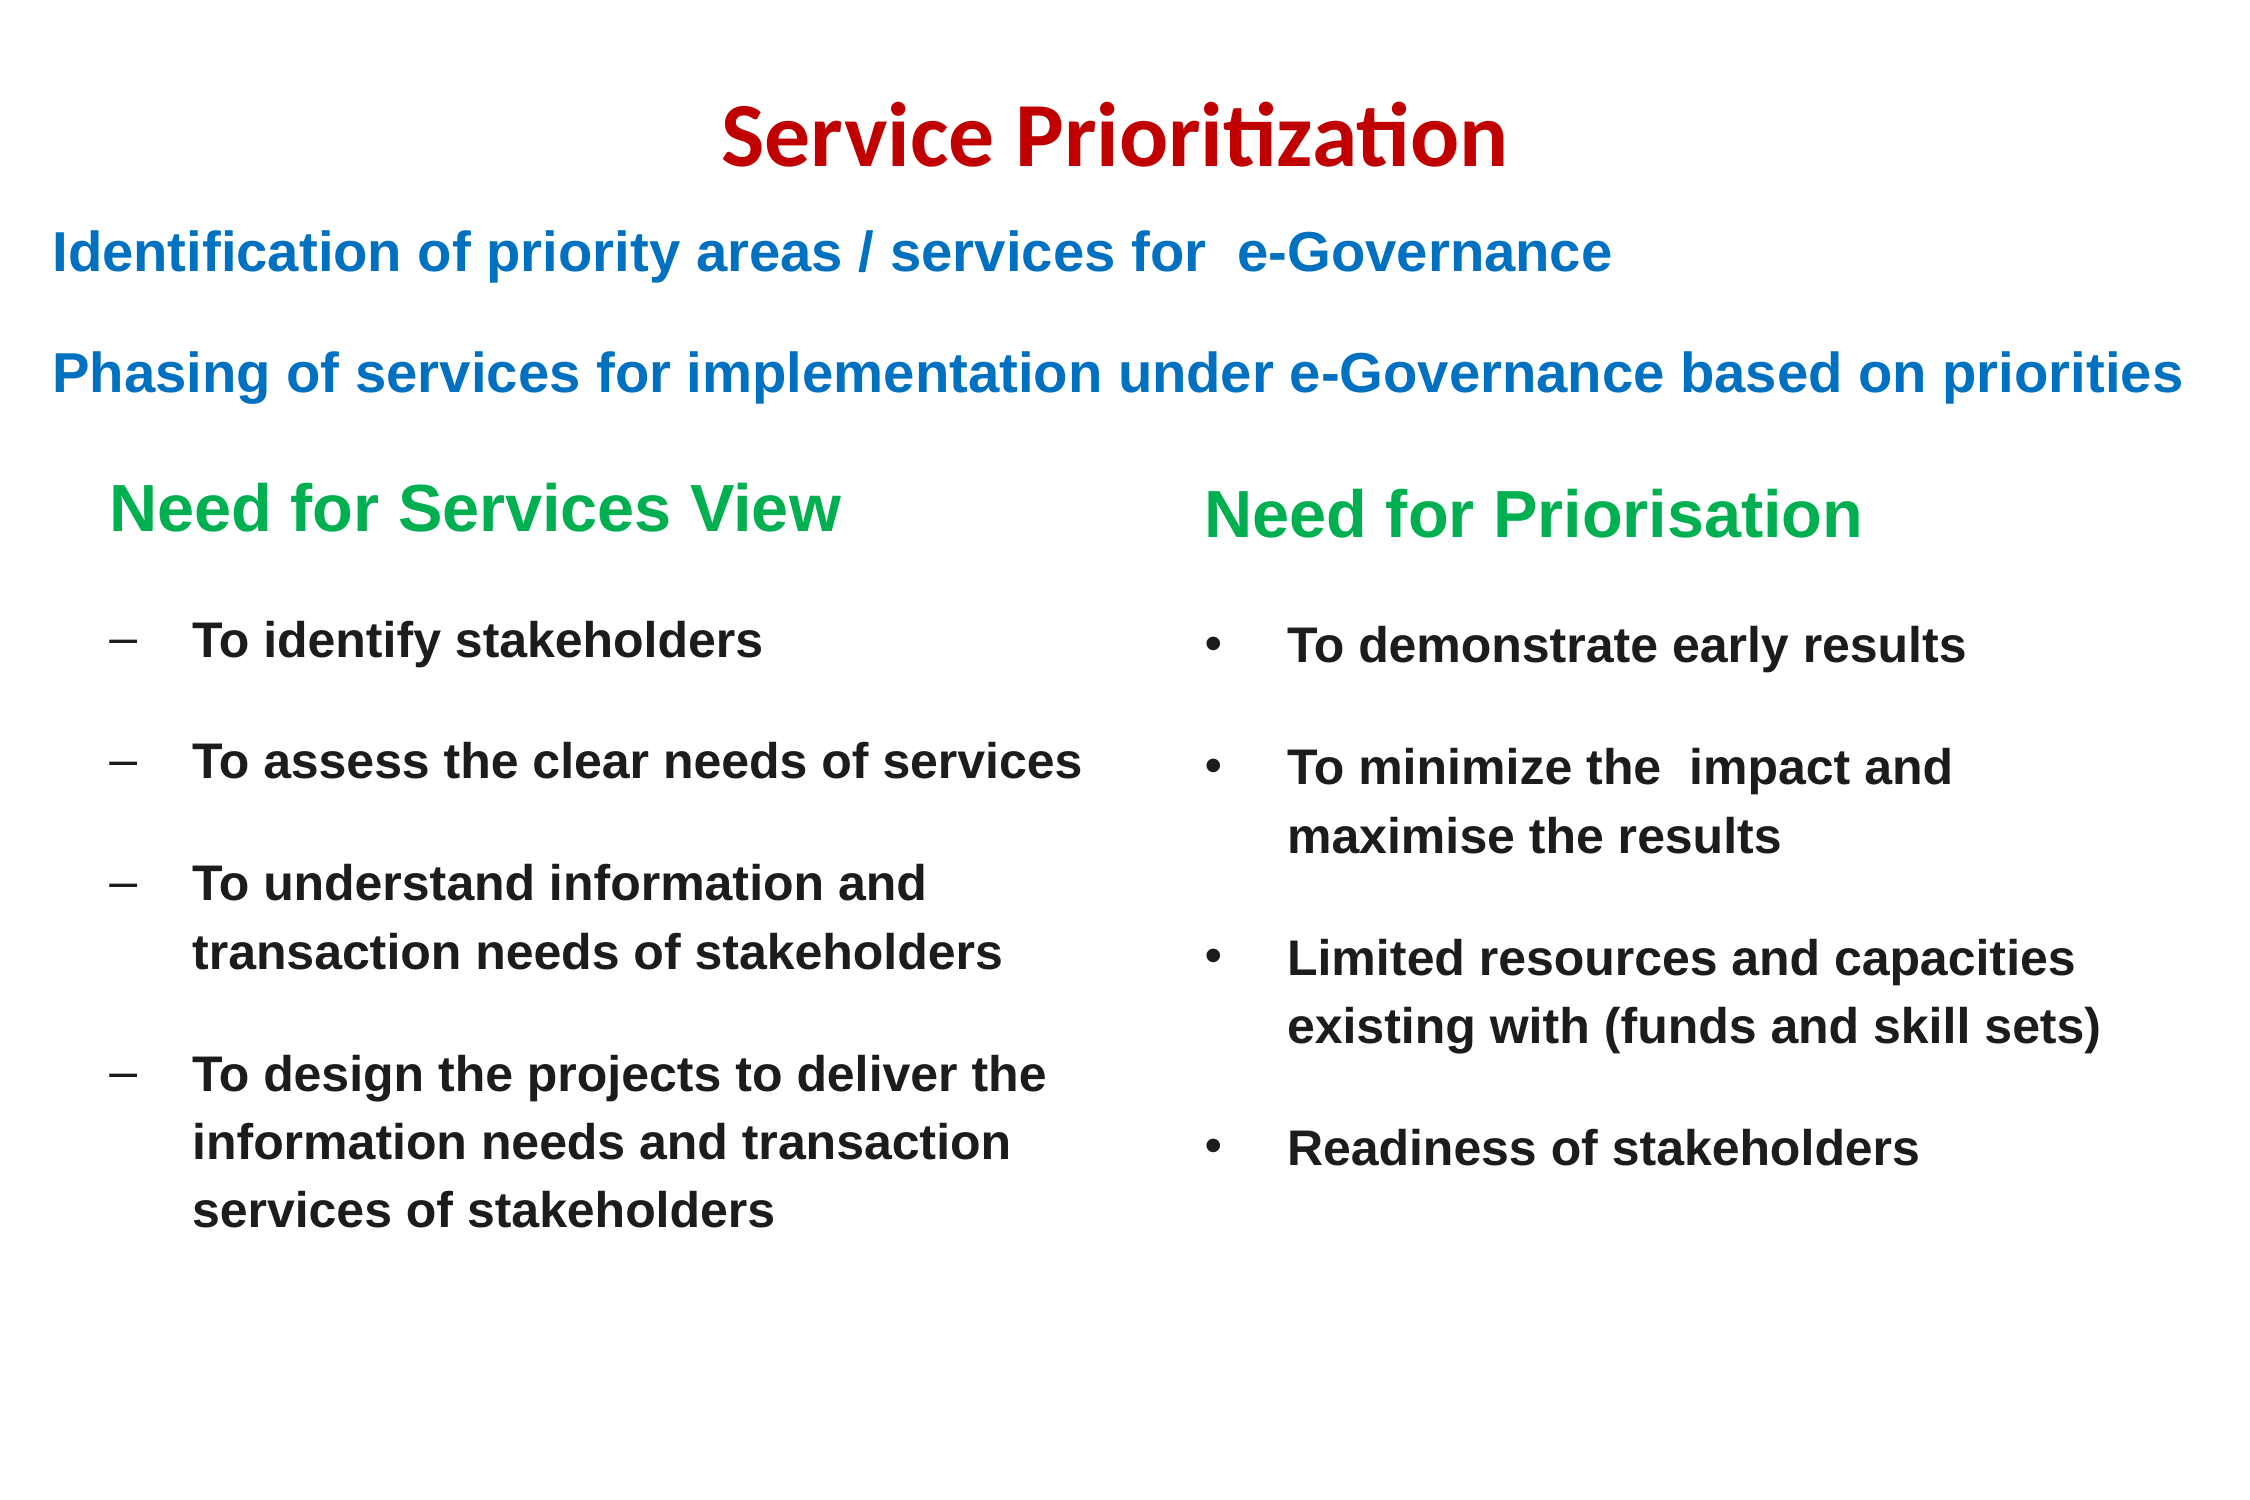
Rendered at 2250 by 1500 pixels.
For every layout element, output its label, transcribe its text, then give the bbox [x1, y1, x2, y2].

text_box Identification of priority areas / services for e-Governance Phasing of services for implementation under e-Governance based on priorities [0, 214, 2250, 415]
text_box Need for Priorisation To demonstrate early results To minimize the impact and maximise the results Limited resources and capacities existing with (funds and skill sets) Readiness of stakeholders [1162, 459, 2178, 1315]
list Need for Services View To identify stakeholders To assess the clear needs of services To understand information and transaction needs of stakeholders To design the projects to deliver the information needs and transaction services of stakeholders [67, 453, 1096, 1500]
title Service Prioritization [93, 74, 2138, 214]
